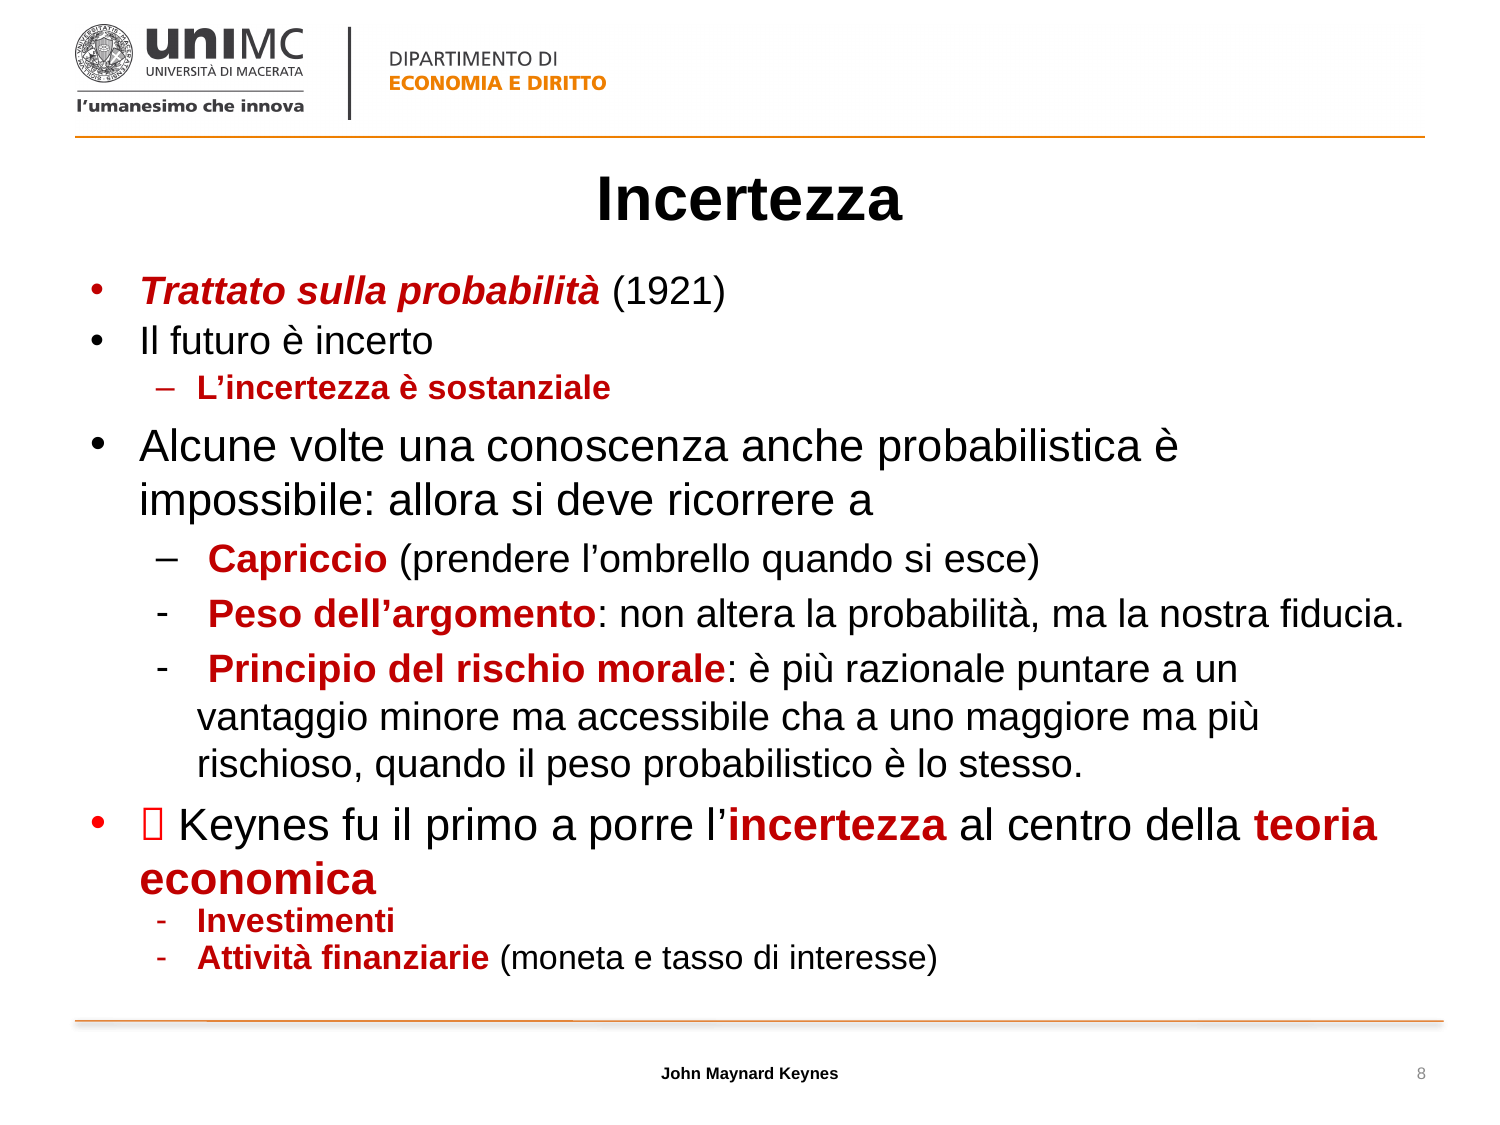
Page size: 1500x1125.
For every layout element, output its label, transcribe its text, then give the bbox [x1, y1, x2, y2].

slide_number 8 [1091, 1042, 1442, 1103]
footer John Maynard Keynes [512, 1042, 988, 1103]
picture [75, 24, 1425, 138]
title Incertezza [75, 149, 1425, 241]
list Trattato sulla probabilità (1921) Il futuro è incerto L’incertezza è sostanziale Alcune volte una conoscenza anche probabilistica è impossibile: allora si deve ricorrere a Capriccio (prendere l’ombrello quando si esce) Peso dell’argomento: non altera la probabilità, ma la nostra fiducia. Principio del rischio morale: è più razionale puntare a un vantaggio minore ma accessibile cha a uno maggiore ma più rischioso, quando il peso probabilistico è lo stesso.  Keynes fu il primo a porre l’incertezza al centro della teoria economica Investimenti Attività finanziarie (moneta e tasso di interesse) [75, 262, 1425, 1005]
